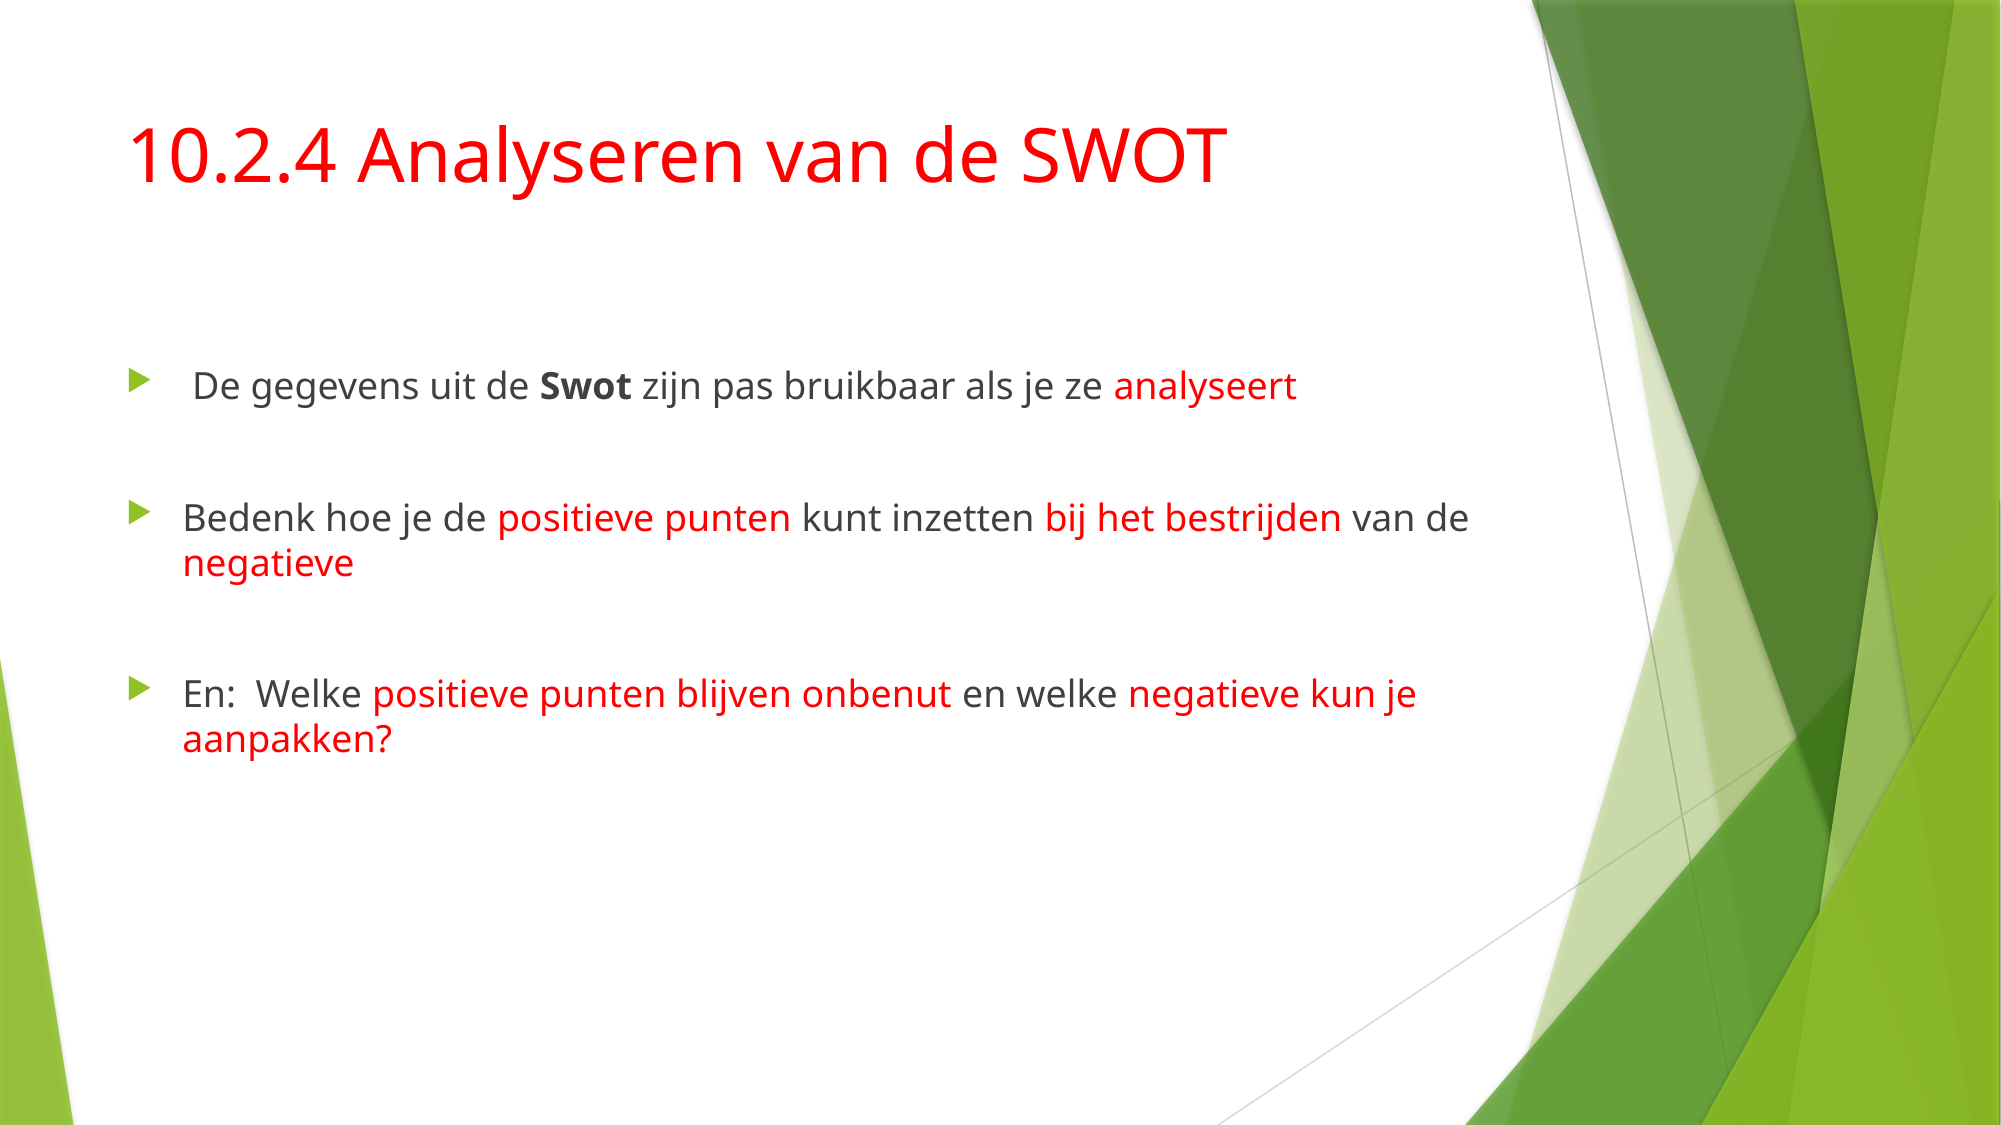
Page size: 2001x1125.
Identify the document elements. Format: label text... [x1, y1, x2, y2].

title 10.2.4 Analyseren van de SWOT [111, 99, 1522, 317]
list De gegevens uit de Swot zijn pas bruikbaar als je ze analyseert Bedenk hoe je de positieve punten kunt inzetten bij het bestrijden van de negatieve En: Welke positieve punten blijven onbenut en welke negatieve kun je aanpakken? [111, 354, 1522, 992]
